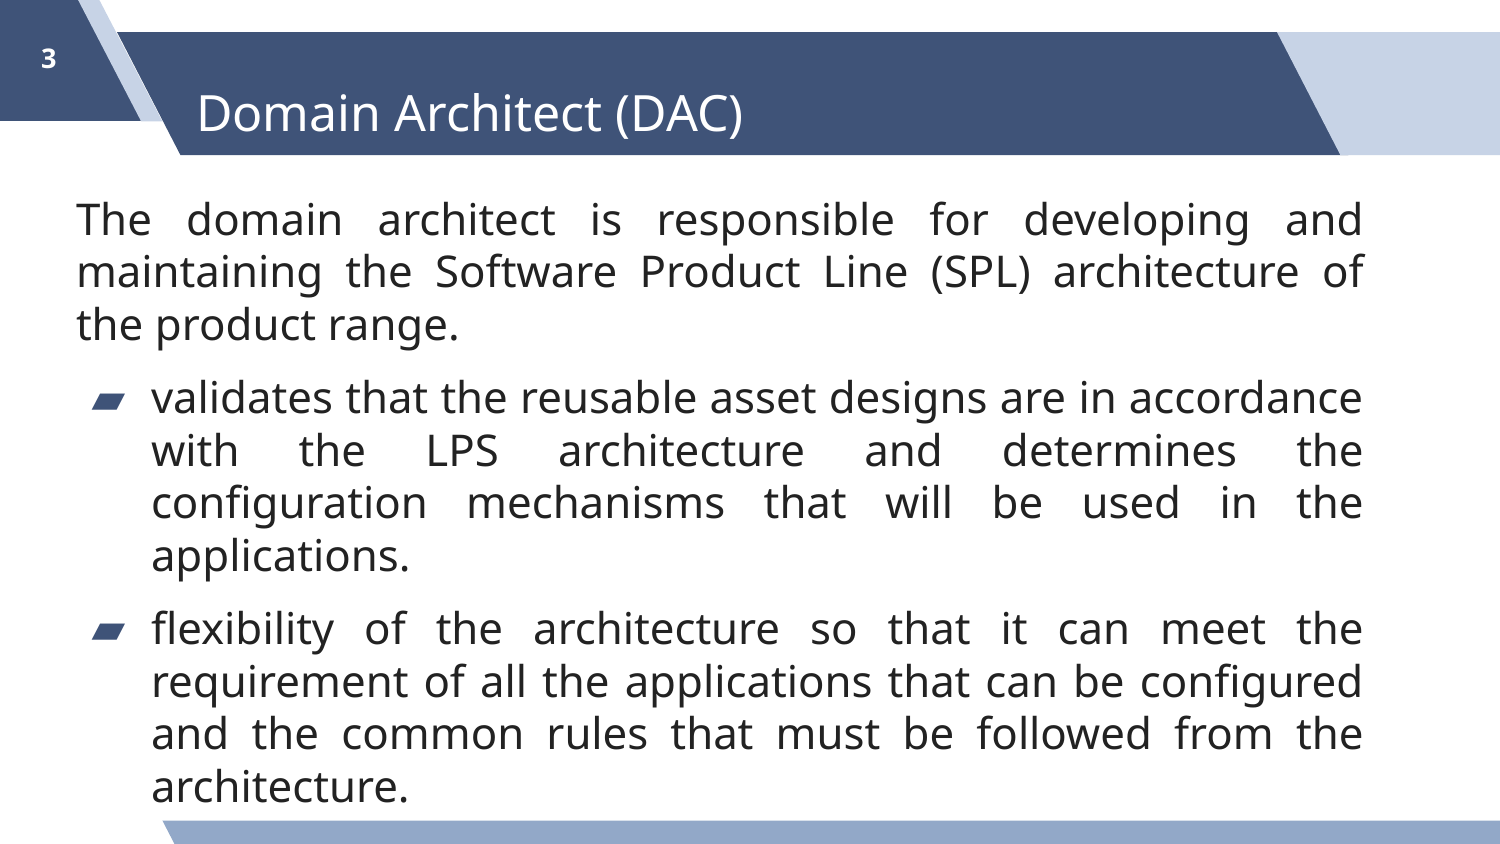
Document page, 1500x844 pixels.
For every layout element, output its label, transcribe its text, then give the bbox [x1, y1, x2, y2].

slide_number ‹#› [0, 0, 98, 121]
title Domain Architect (DAC) [181, 45, 1285, 169]
list The domain architect is responsible for developing and maintaining the Software Product Line (SPL) architecture of the product range. validates that the reusable asset designs are in accordance with the LPS architecture and determines the configuration mechanisms that will be used in the applications. flexibility of the architecture so that it can meet the requirement of all the applications that can be configured and the common rules that must be followed from the architecture. [61, 176, 1380, 737]
